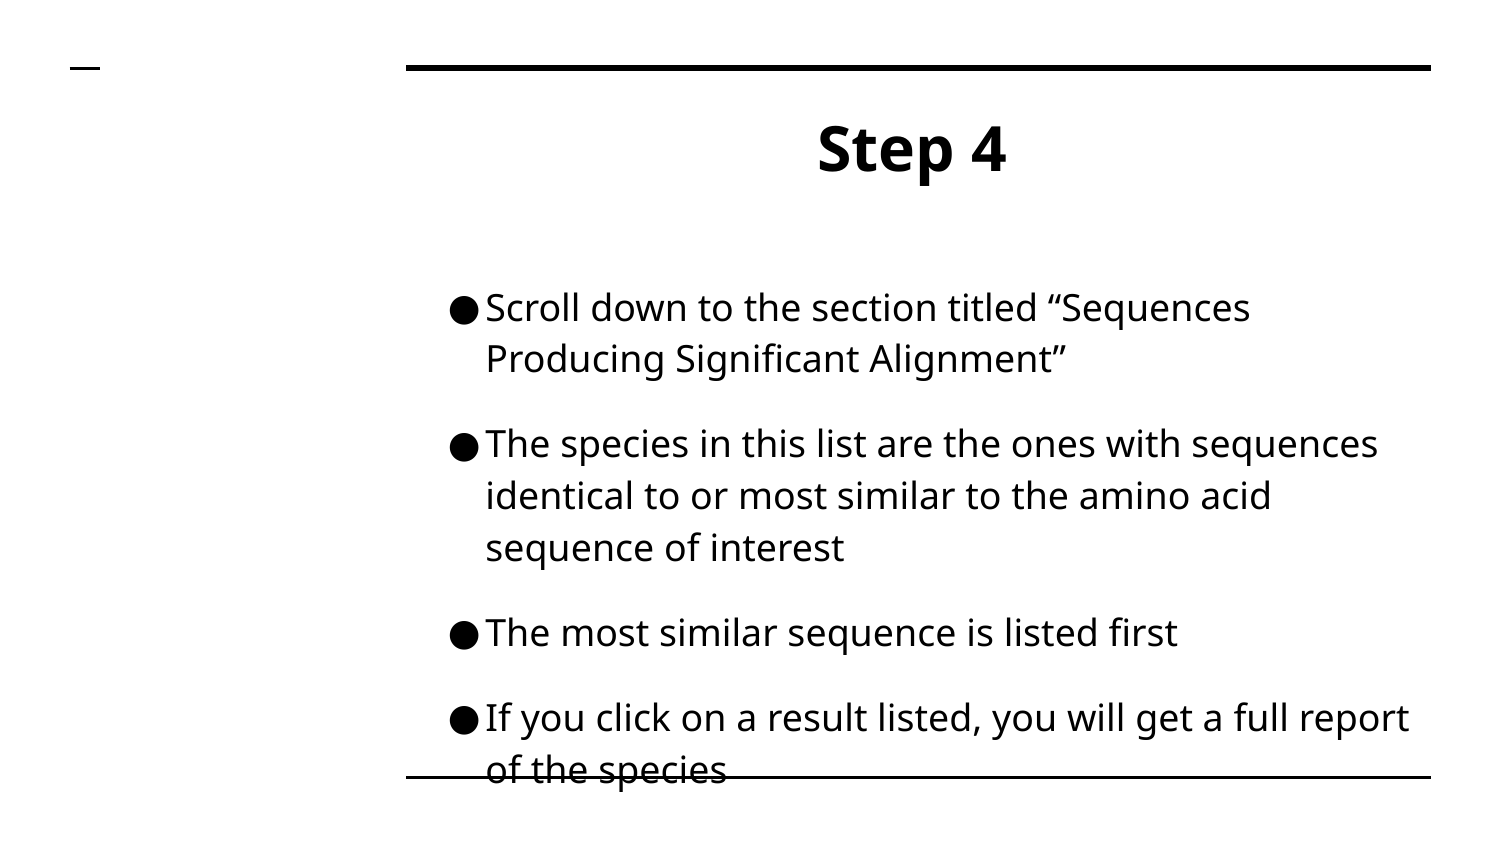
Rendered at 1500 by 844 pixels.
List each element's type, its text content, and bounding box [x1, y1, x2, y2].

list Scroll down to the section titled “Sequences Producing Significant Alignment” The species in this list are the ones with sequences identical to or most similar to the amino acid sequence of interest The most similar sequence is listed first If you click on a result listed, you will get a full report of the species [395, 261, 1433, 755]
title Step 4 [393, 94, 1431, 199]
